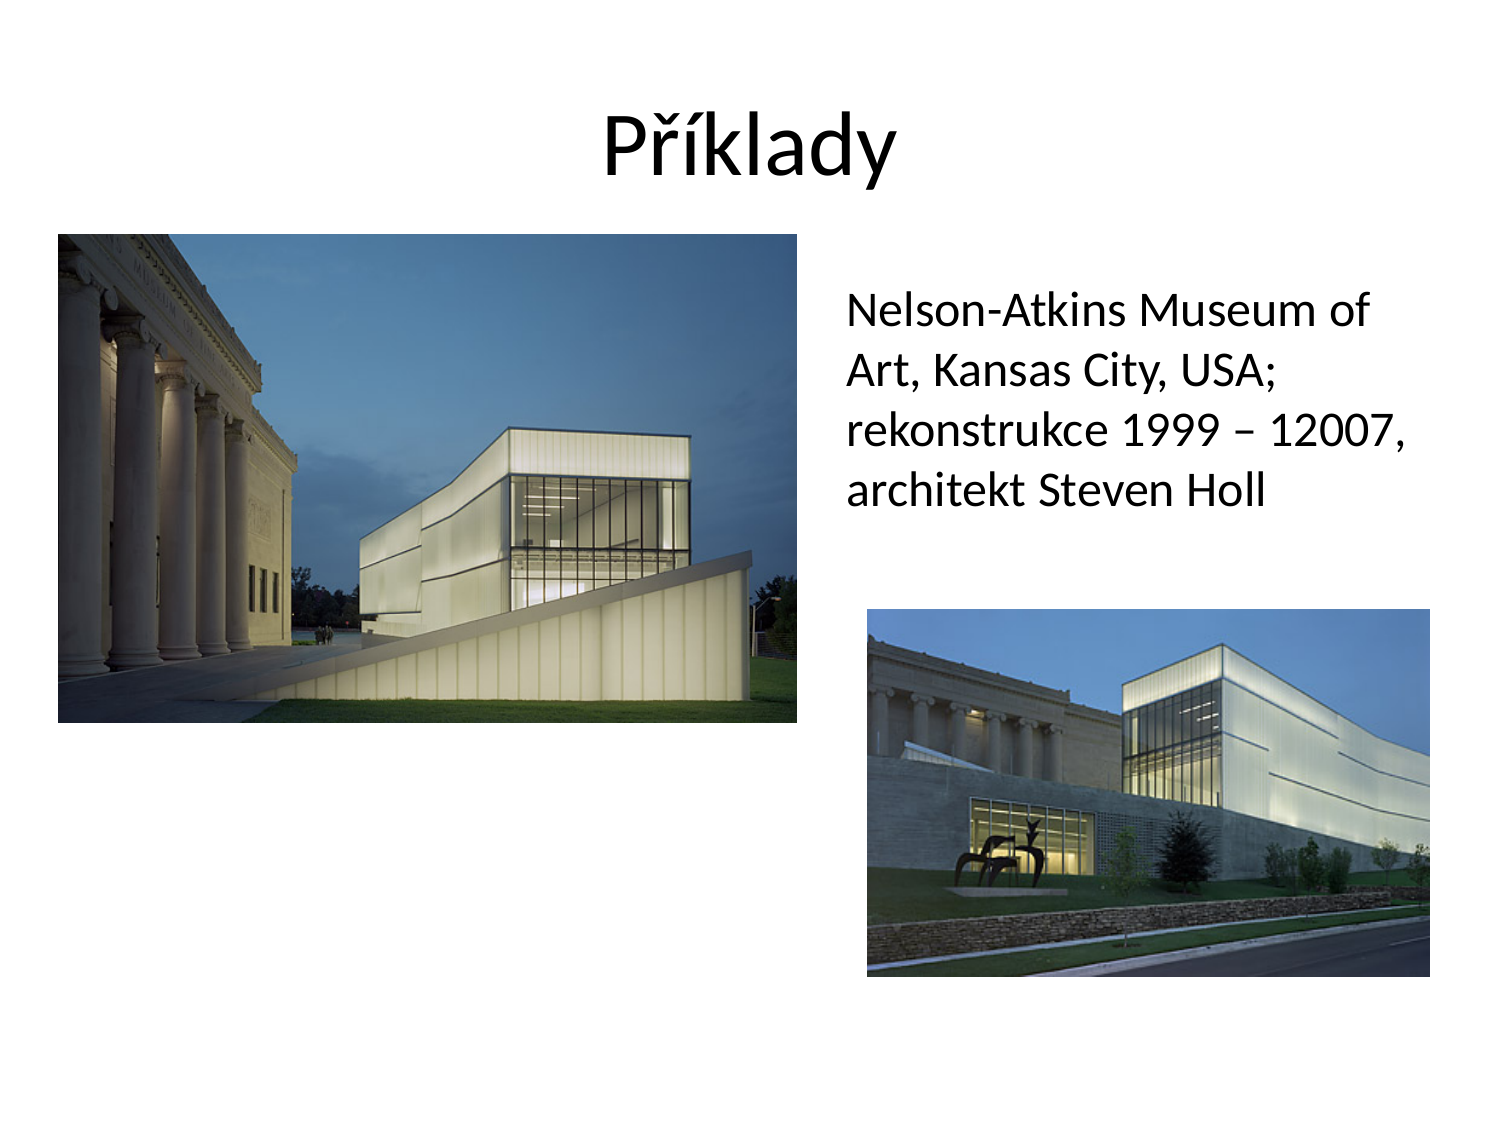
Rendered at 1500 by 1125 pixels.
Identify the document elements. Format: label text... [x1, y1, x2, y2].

text_box Nelson-Atkins Museum of Art, Kansas City, USA; rekonstrukce 1999 – 12007, architekt Steven Holl [831, 269, 1430, 525]
picture [866, 609, 1430, 977]
title Příklady [75, 45, 1425, 233]
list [58, 234, 797, 723]
